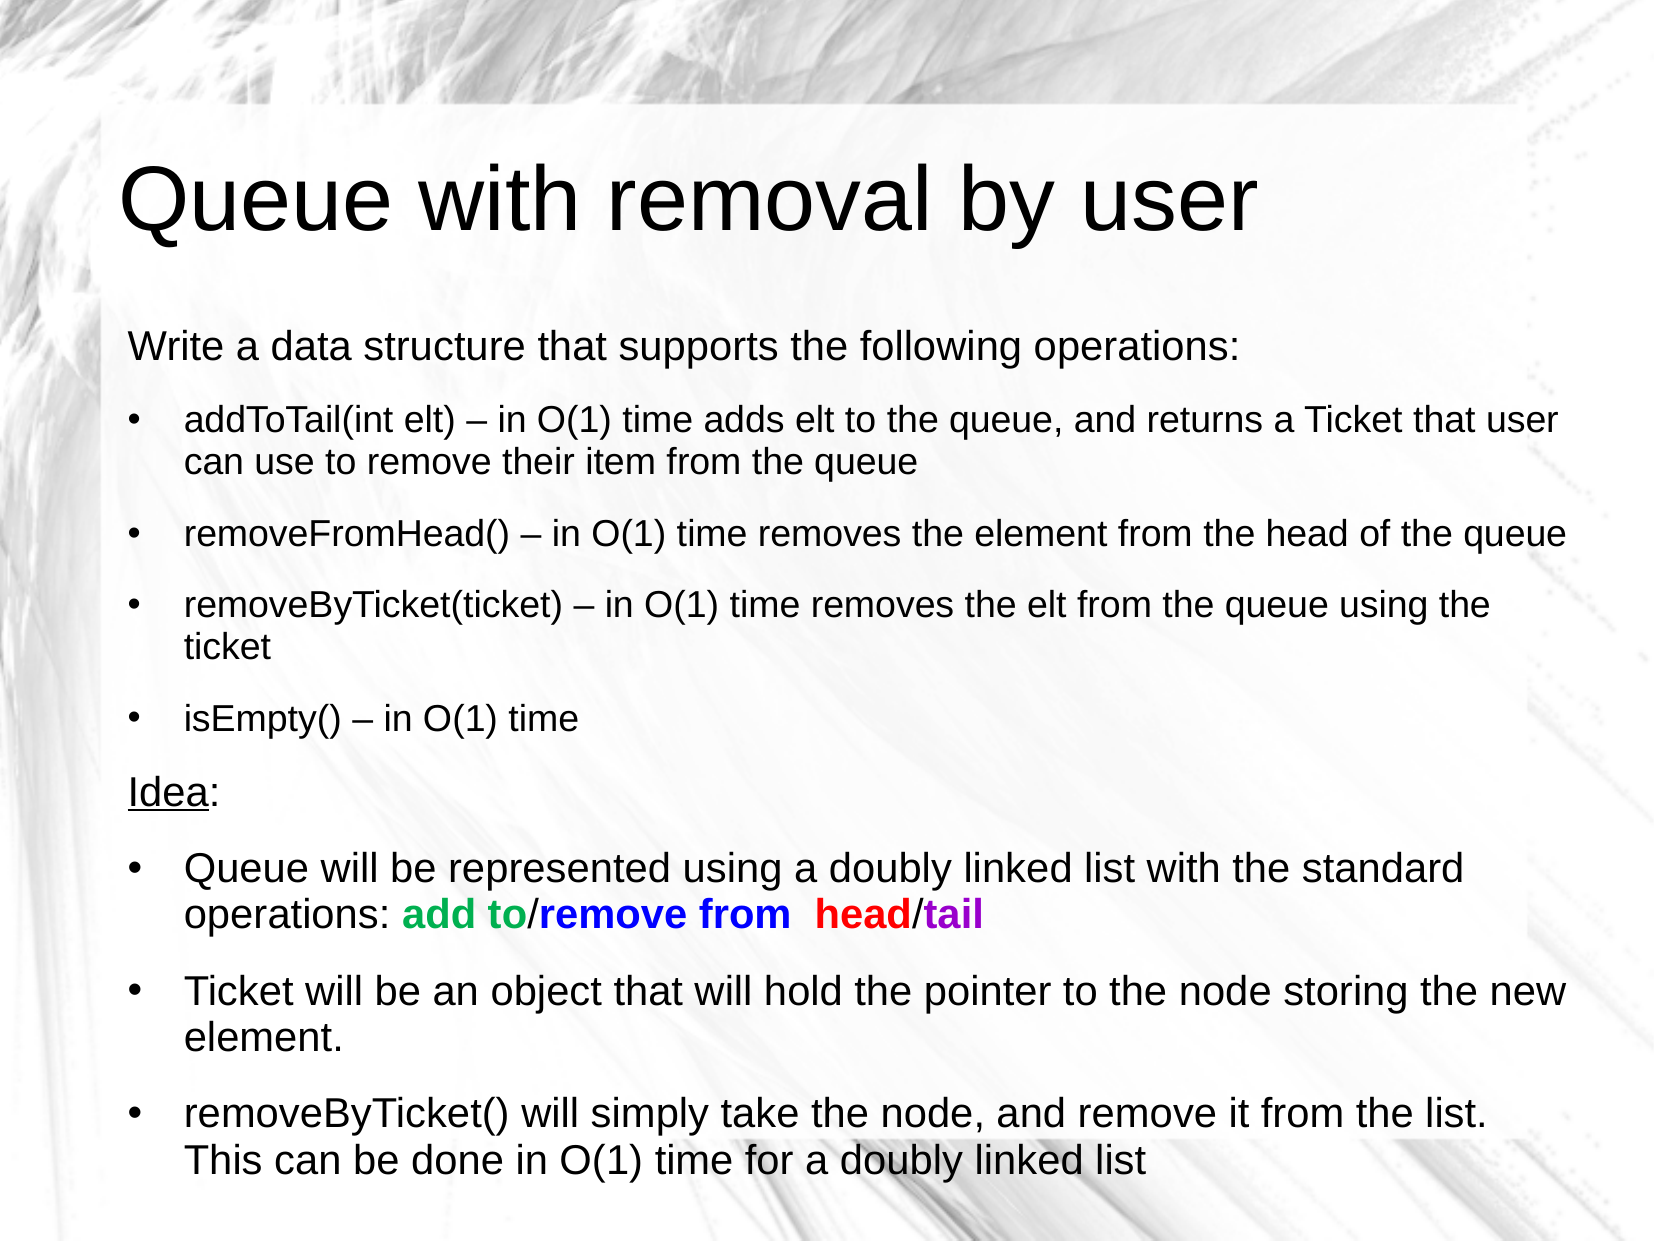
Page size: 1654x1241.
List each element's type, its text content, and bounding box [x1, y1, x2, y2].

title Queue with removal by user [118, 93, 1506, 299]
picture [0, 0, 1654, 1241]
list Write a data structure that supports the following operations: addToTail(int elt) – in O(1) time adds elt to the queue, and returns a Ticket that user can use to remove their item from the queue removeFromHead() – in O(1) time removes the element from the head of the queue removeByTicket(ticket) – in O(1) time removes the elt from the queue using the ticket isEmpty() – in O(1) time Idea: Queue will be represented using a doubly linked list with the standard operations: add to/remove from head/tail Ticket will be an object that will hold the pointer to the node storing the new element. removeByTicket() will simply take the node, and remove it from the list. This can be done in O(1) time for a doubly linked list [118, 319, 1571, 1109]
